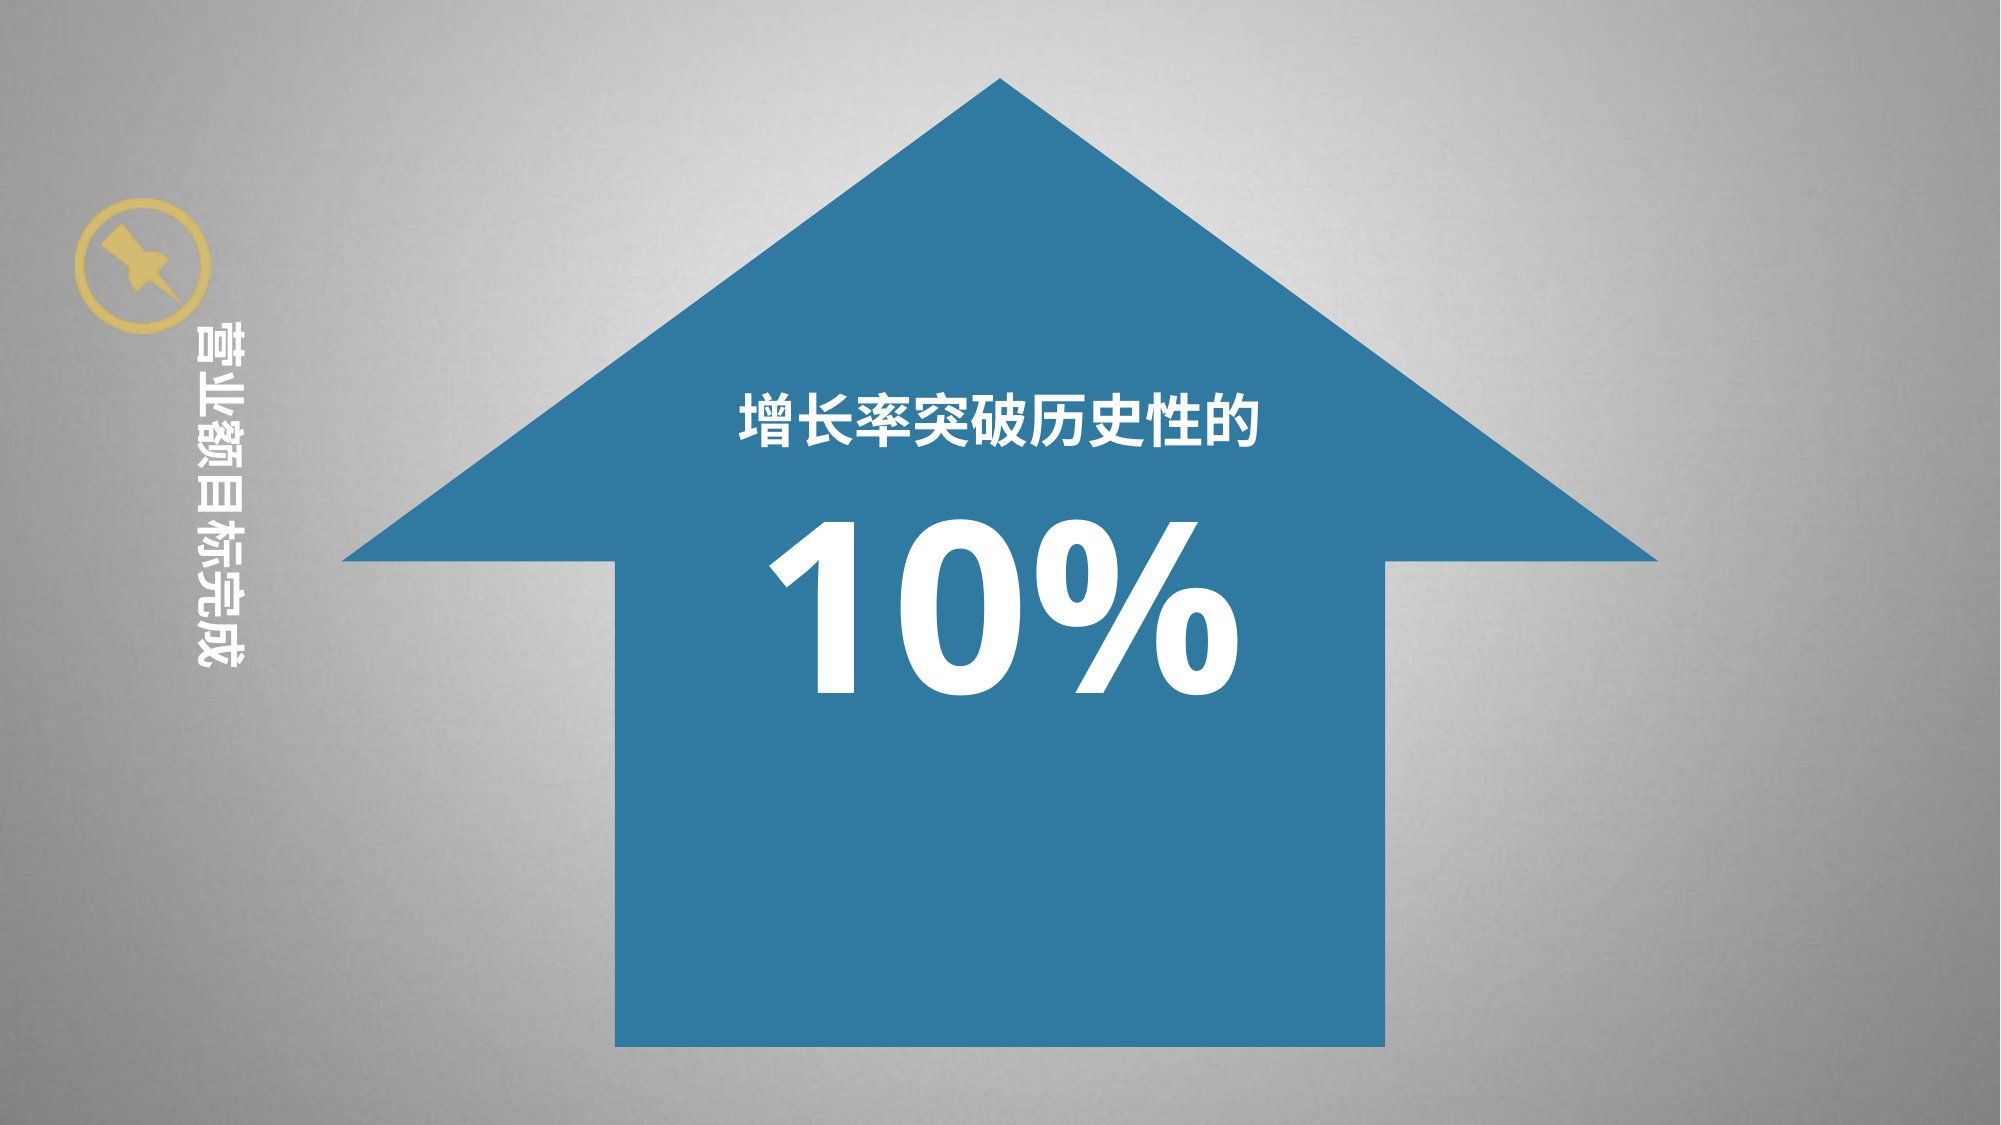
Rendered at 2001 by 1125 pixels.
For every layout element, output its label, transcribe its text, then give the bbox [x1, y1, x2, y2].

text_box 增长率突破历史性的 10% [341, 78, 1659, 1047]
text_box 营业额目标完成 [169, 304, 260, 786]
picture [0, 0, 2001, 1125]
